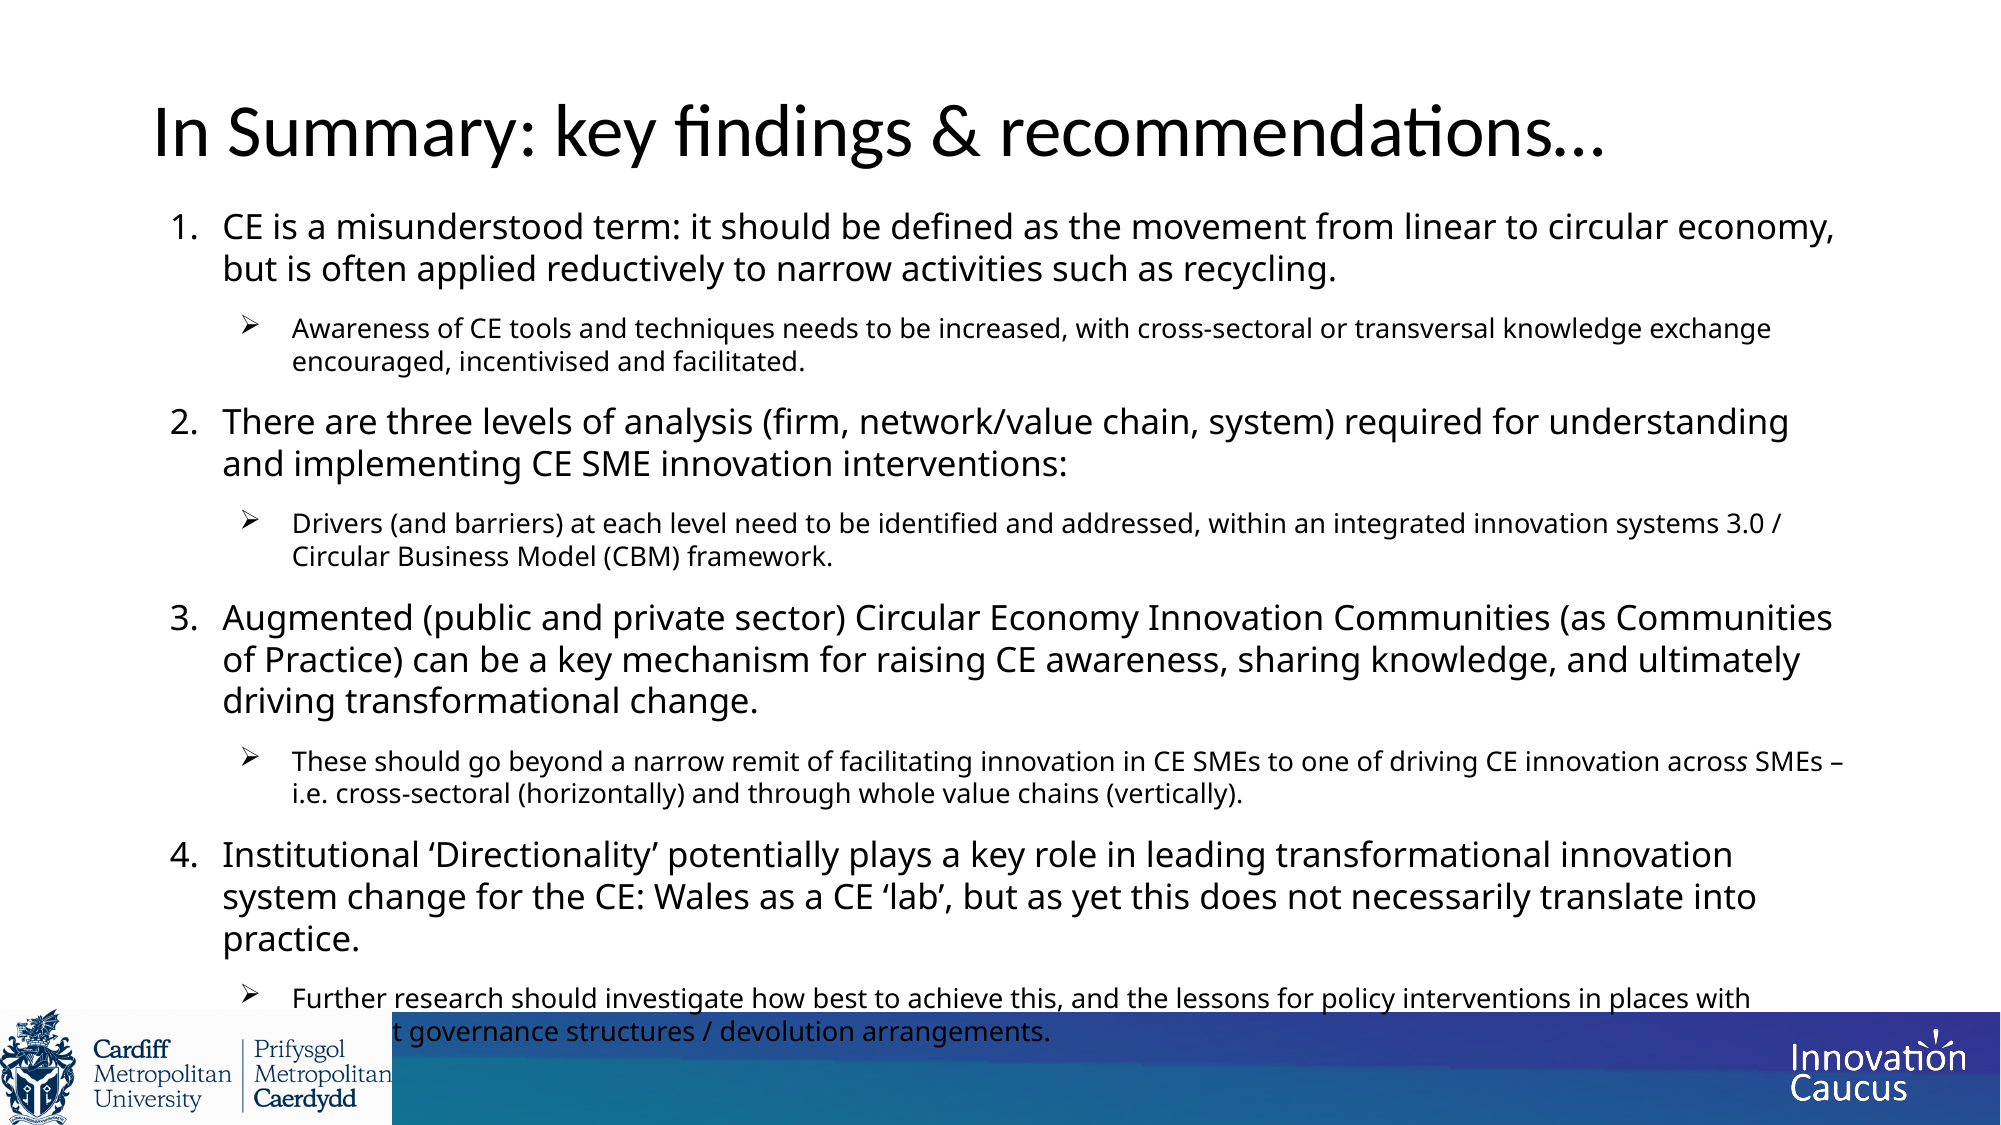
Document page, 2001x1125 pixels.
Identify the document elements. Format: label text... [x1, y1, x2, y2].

list CE is a misunderstood term: it should be defined as the movement from linear to circular economy, but is often applied reductively to narrow activities such as recycling. Awareness of CE tools and techniques needs to be increased, with cross-sectoral or transversal knowledge exchange encouraged, incentivised and facilitated. There are three levels of analysis (firm, network/value chain, system) required for understanding and implementing CE SME innovation interventions: Drivers (and barriers) at each level need to be identified and addressed, within an integrated innovation systems 3.0 / Circular Business Model (CBM) framework. Augmented (public and private sector) Circular Economy Innovation Communities (as Communities of Practice) can be a key mechanism for raising CE awareness, sharing knowledge, and ultimately driving transformational change. These should go beyond a narrow remit of facilitating innovation in CE SMEs to one of driving CE innovation across SMEs – i.e. cross-sectoral (horizontally) and through whole value chains (vertically). Institutional ‘Directionality’ potentially plays a key role in leading transformational innovation system change for the CE: Wales as a CE ‘lab’, but as yet this does not necessarily translate into practice. Further research should investigate how best to achieve this, and the lessons for policy interventions in places with different governance structures / devolution arrangements. [137, 197, 1863, 1061]
picture [0, 1009, 2000, 1125]
title In Summary: key findings & recommendations… [137, 59, 1863, 197]
